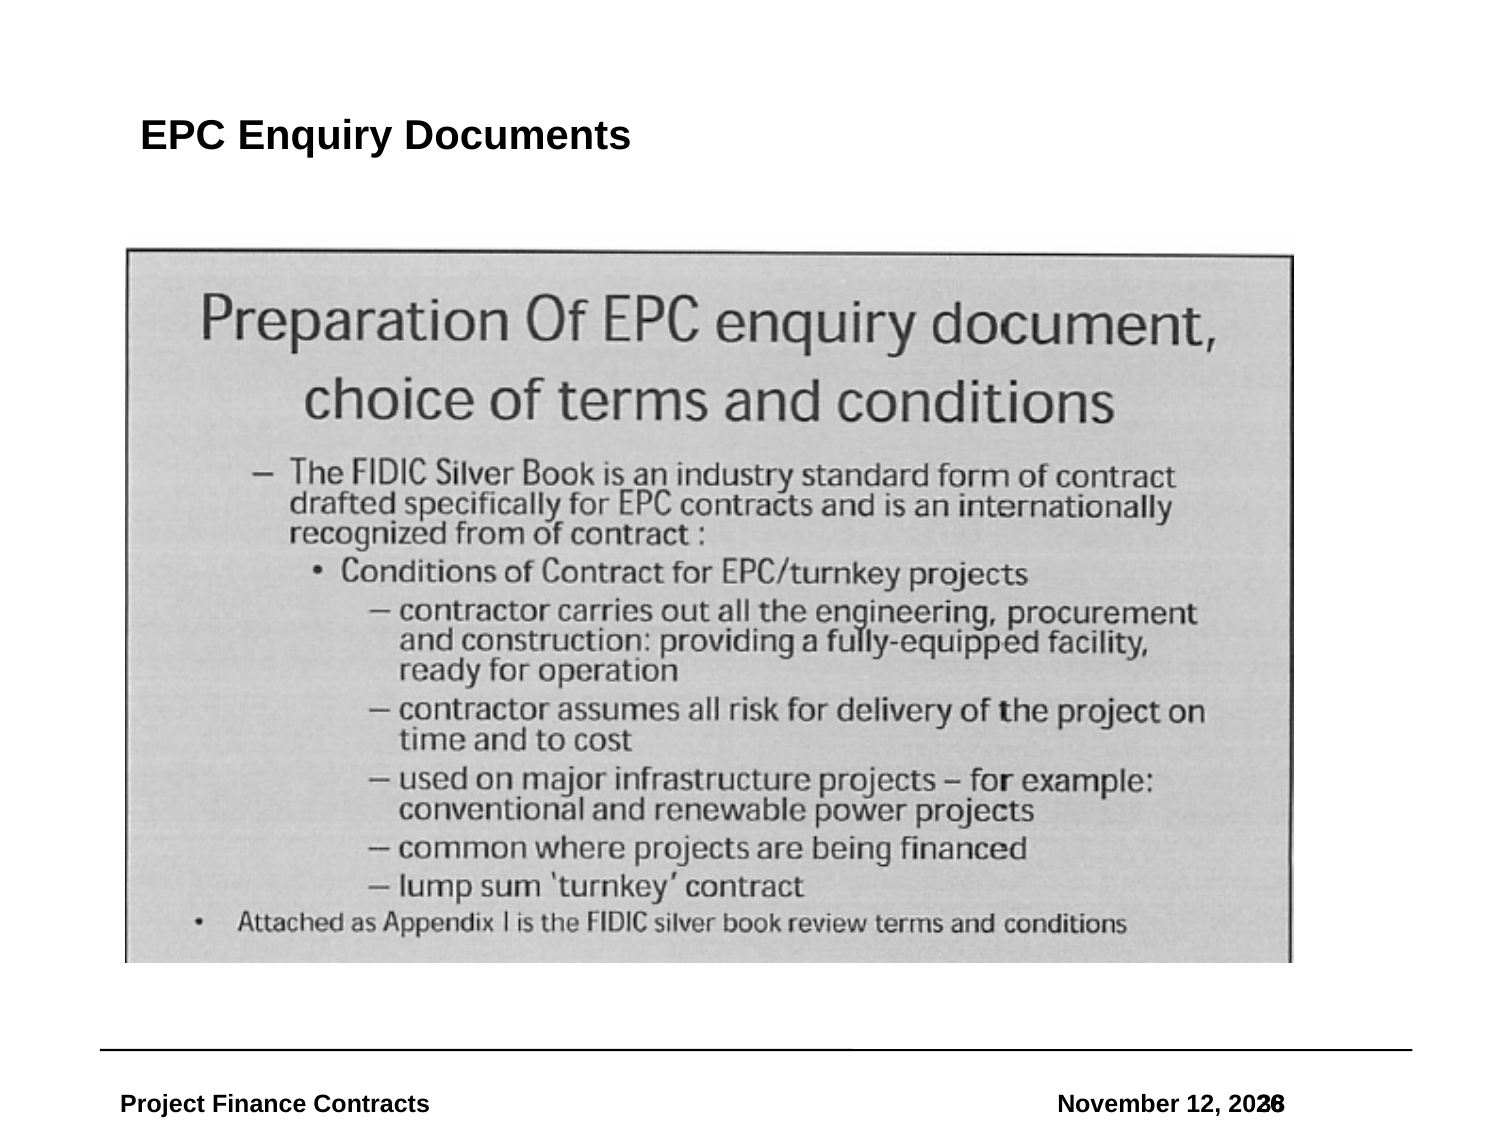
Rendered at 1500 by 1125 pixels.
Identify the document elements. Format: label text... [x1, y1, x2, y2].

title EPC Enquiry Documents [124, 99, 1288, 226]
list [125, 237, 1294, 963]
